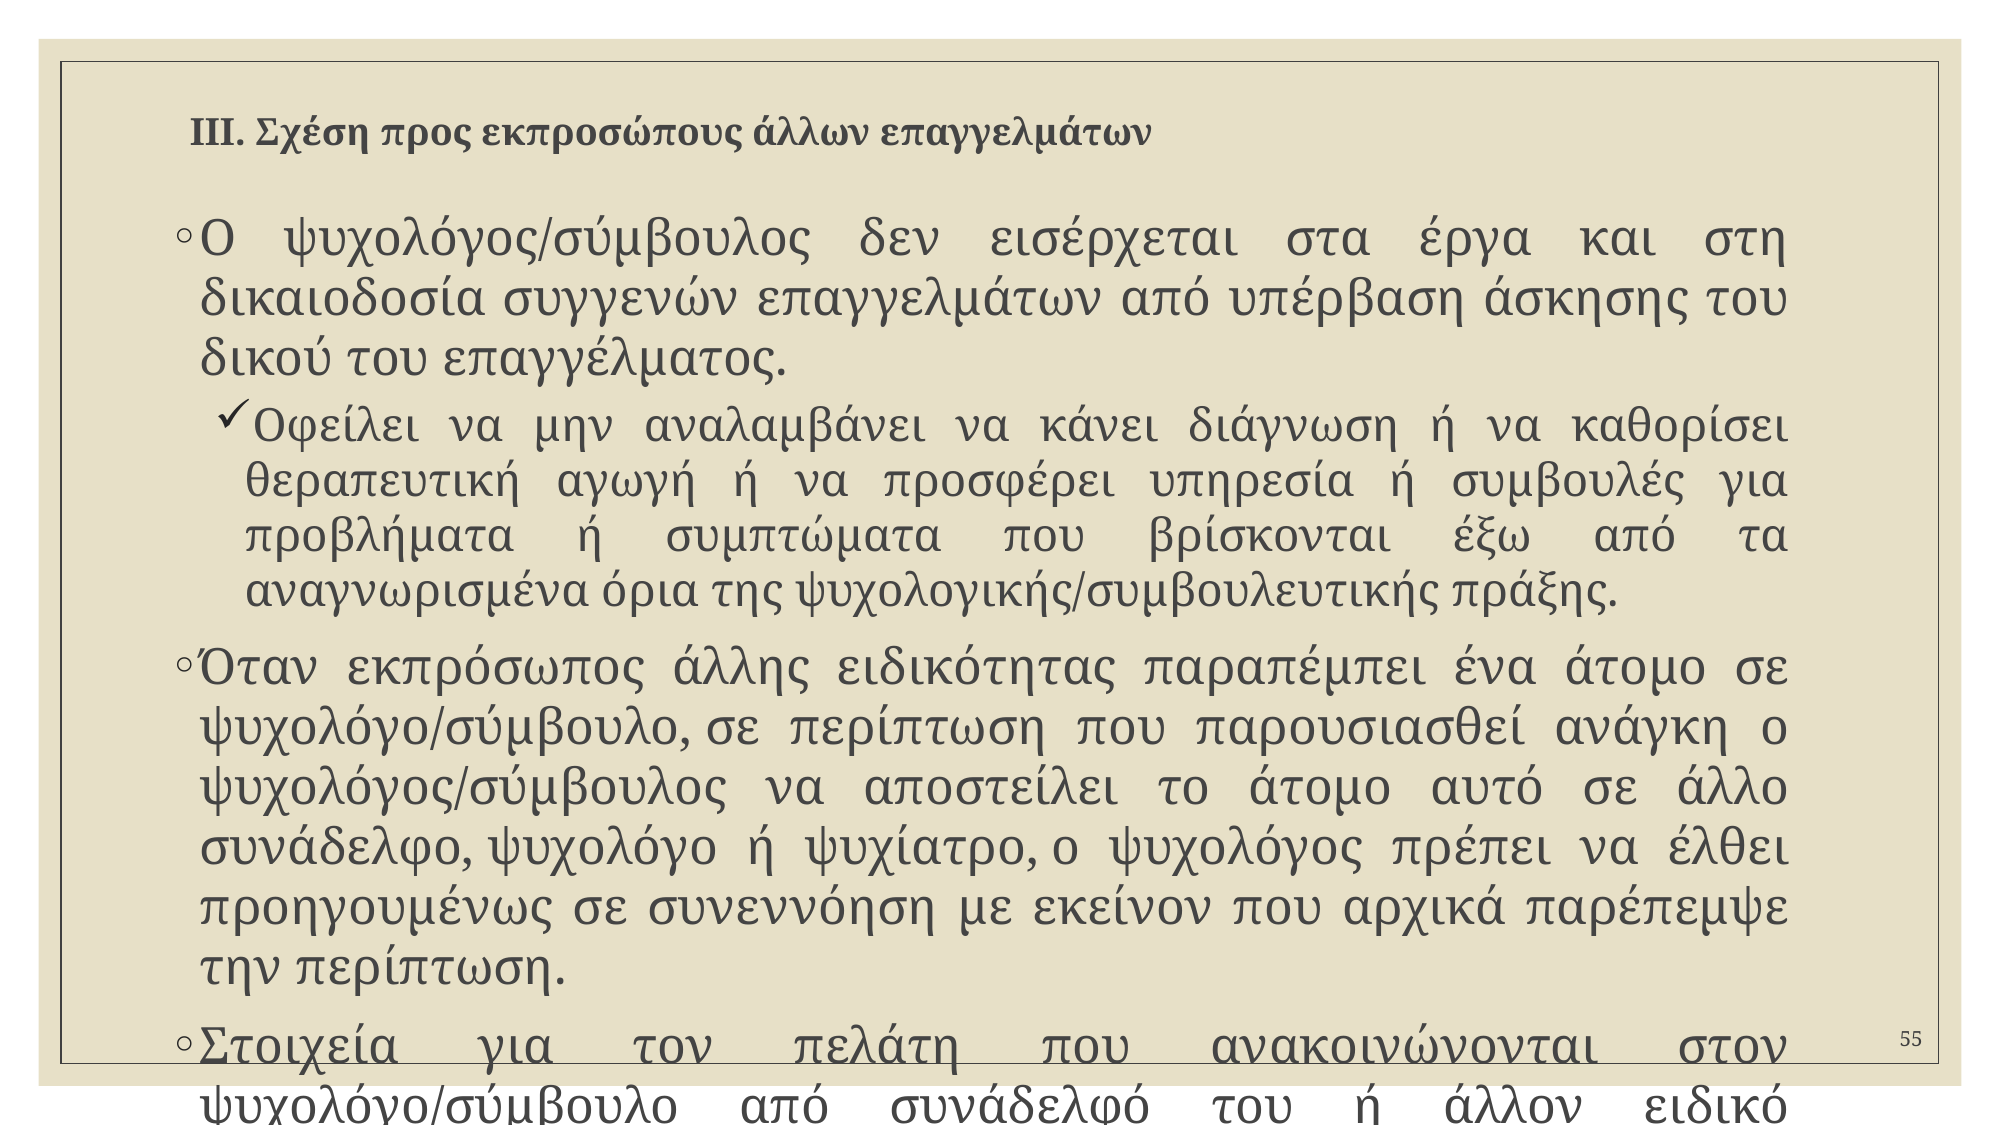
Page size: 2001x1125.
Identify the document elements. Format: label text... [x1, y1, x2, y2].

title ΙΙΙ. Σχέση προς εκπροσώπους άλλων επαγγελμάτων [174, 105, 1825, 222]
slide_number 55 [1697, 1019, 1938, 1062]
list Ο ψυχολόγος/σύμβουλος δεν εισέρχεται στα έργα και στη δικαιοδοσία συγγενών επαγγελμάτων από υπέρβαση άσκησης του δικού του επαγγέλματος. Οφείλει να μην αναλαμβάνει να κάνει διάγνωση ή να καθορίσει θεραπευτική αγωγή ή να προσφέρει υπηρεσία ή συμβουλές για προβλήματα ή συμπτώματα που βρίσκονται έξω από τα αναγνωρισμένα όρια της ψυχολογικής/συμβουλευτικής πράξης. Όταν εκπρόσωπος άλλης ειδικότητας παραπέμπει ένα άτομο σε ψυχολόγο/σύμβουλο, σε περίπτωση που παρουσιασθεί ανάγκη ο ψυχολόγος/σύμβουλος να αποστείλει το άτομο αυτό σε άλλο συνάδελφο, ψυχολόγο ή ψυχίατρο, ο ψυχολόγος πρέπει να έλθει προηγουμένως σε συνεννόηση με εκείνον που αρχικά παρέπεμψε την περίπτωση. Στοιχεία για τον πελάτη που ανακοινώνονται στον ψυχολόγο/σύμβουλο από συνάδελφό του ή άλλον ειδικό επιστήμονα, γνωστοποιούνται μόνο ύστερα από συγκατάθεση εκείνου που τα παρείχε. [154, 197, 1805, 1062]
